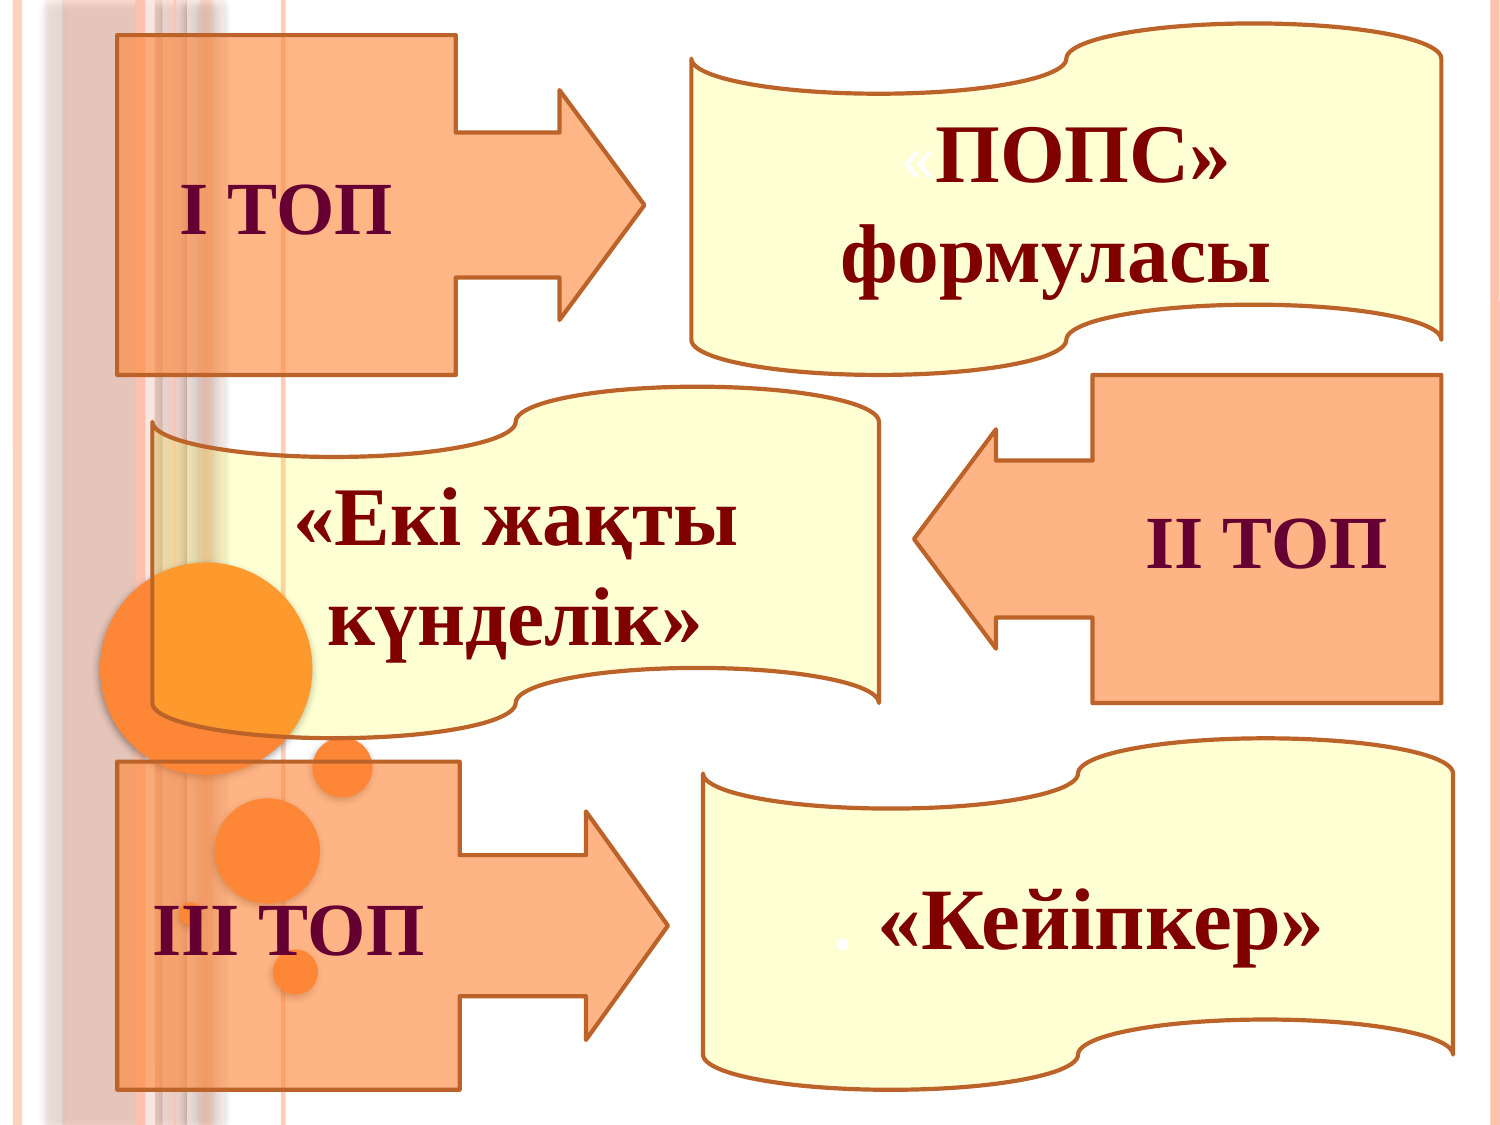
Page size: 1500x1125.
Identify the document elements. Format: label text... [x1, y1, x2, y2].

text_box ІІ ТОП [912, 372, 1444, 706]
text_box «Екі жақты күнделік» [150, 384, 882, 741]
text_box «ПОПС» формуласы [689, 21, 1444, 378]
text_box І ТОП [115, 33, 647, 378]
text_box ІІІ ТОП [115, 759, 670, 1092]
text_box . «Кейіпкер» [700, 736, 1456, 1092]
